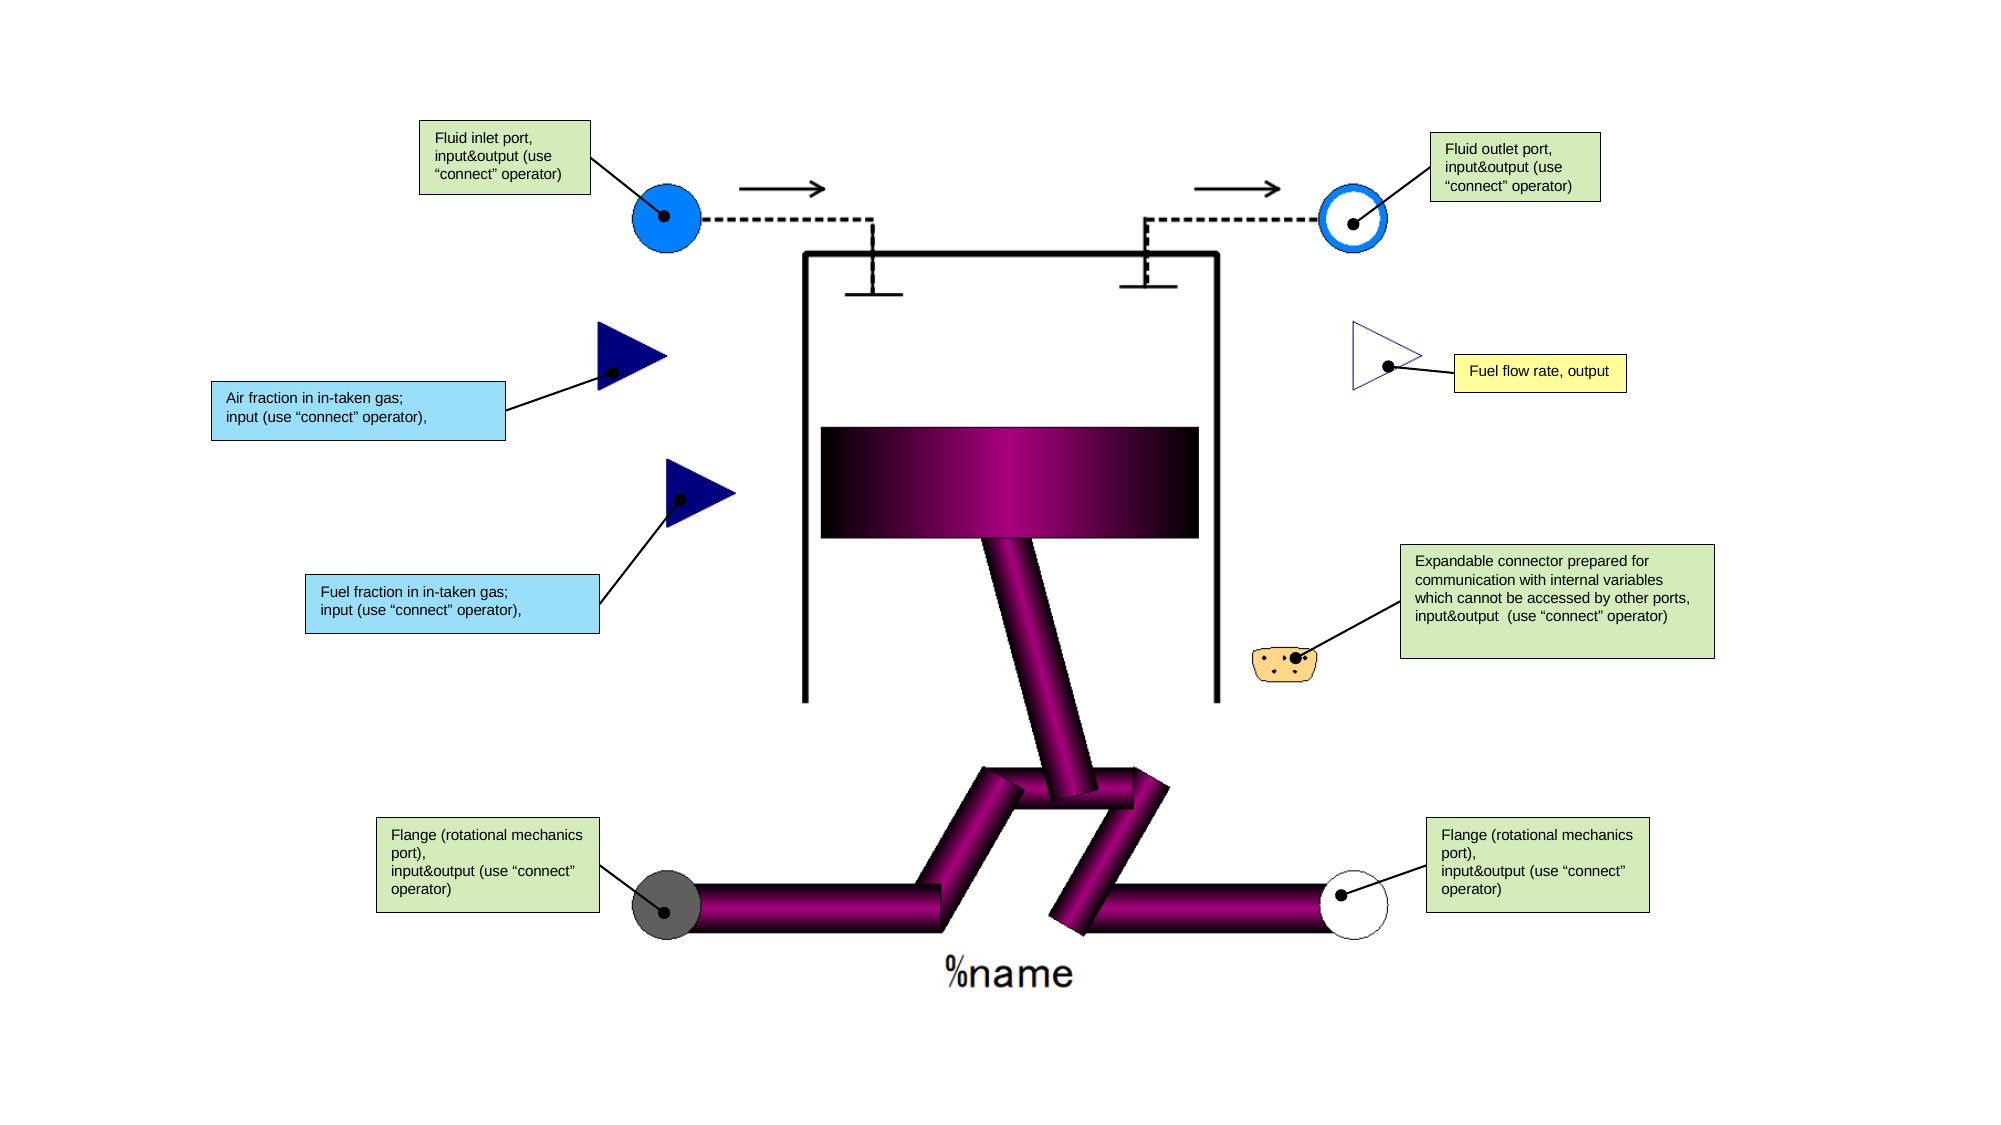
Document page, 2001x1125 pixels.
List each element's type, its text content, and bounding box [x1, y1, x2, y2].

text_box Fluid outlet port, input&output (use “connect” operator) [1430, 132, 1601, 202]
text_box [1341, 865, 1427, 896]
text_box Flange (rotational mechanics port), input&output (use “connect” operator) [376, 817, 581, 913]
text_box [590, 157, 665, 217]
picture [581, 167, 1440, 1013]
text_box Fuel flow rate, output [1454, 354, 1627, 393]
text_box Fluid inlet port, input&output (use “connect” operator) [419, 120, 591, 195]
text_box Flange (rotational mechanics port), input&output (use “connect” operator) [1440, 817, 1650, 913]
text_box Expandable connector prepared for communication with internal variables which cannot be accessed by other ports, input&output (use “connect” operator) [1440, 544, 1715, 659]
text_box Air fraction in in-taken gas; input (use “connect” operator), [211, 381, 506, 441]
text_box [1388, 366, 1455, 374]
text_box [1353, 167, 1431, 225]
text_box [1295, 601, 1401, 659]
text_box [599, 499, 681, 605]
text_box Fuel fraction in in-taken gas; input (use “connect” operator), [305, 574, 581, 634]
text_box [599, 865, 665, 913]
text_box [505, 372, 613, 411]
